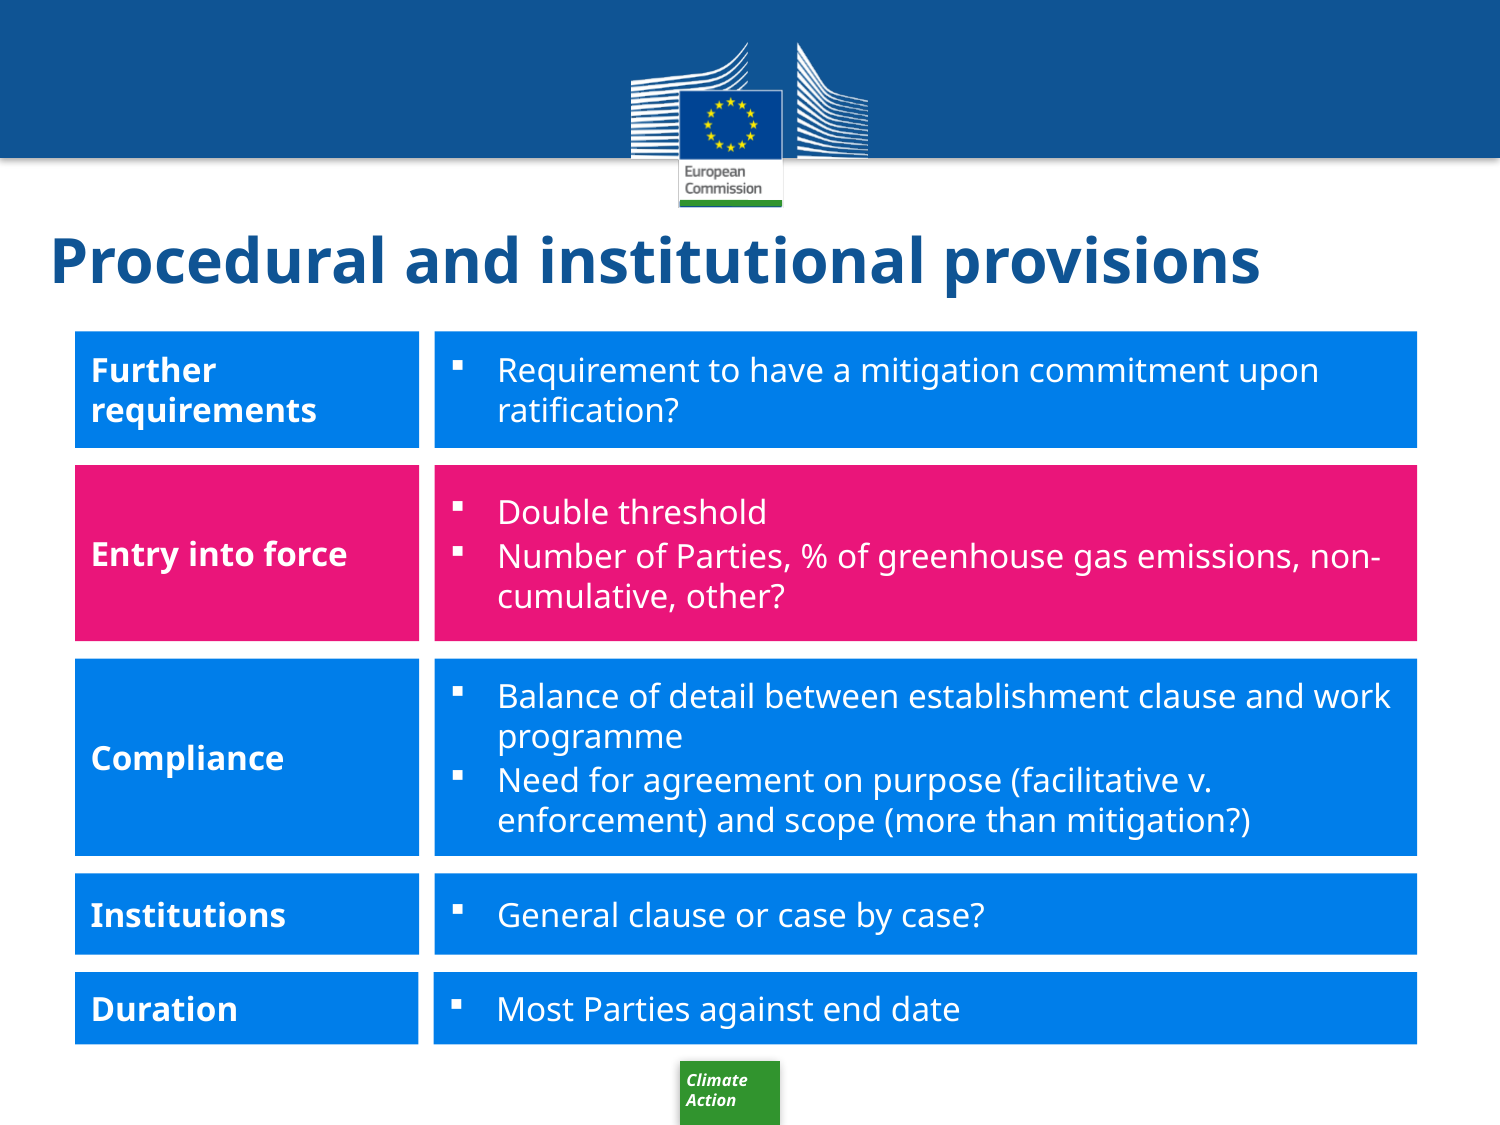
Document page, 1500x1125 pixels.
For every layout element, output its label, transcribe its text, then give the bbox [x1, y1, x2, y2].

text_box Institutions [75, 873, 420, 955]
text_box Compliance [75, 658, 420, 856]
text_box Further requirements [75, 331, 420, 448]
title Procedural and institutional provisions [34, 182, 1432, 336]
picture [631, 42, 868, 182]
text_box Balance of detail between establishment clause and work programme Need for agreement on purpose (facilitative v. enforcement) and scope (more than mitigation?) [434, 658, 1418, 856]
text_box Duration [75, 972, 419, 1045]
text_box Double threshold Number of Parties, % of greenhouse gas emissions, non-cumulative, other? [434, 465, 1418, 642]
text_box Requirement to have a mitigation commitment upon ratification? [434, 331, 1418, 448]
text_box Entry into force [75, 465, 420, 642]
text_box Most Parties against end date [433, 972, 1418, 1045]
text_box General clause or case by case? [434, 873, 1418, 955]
